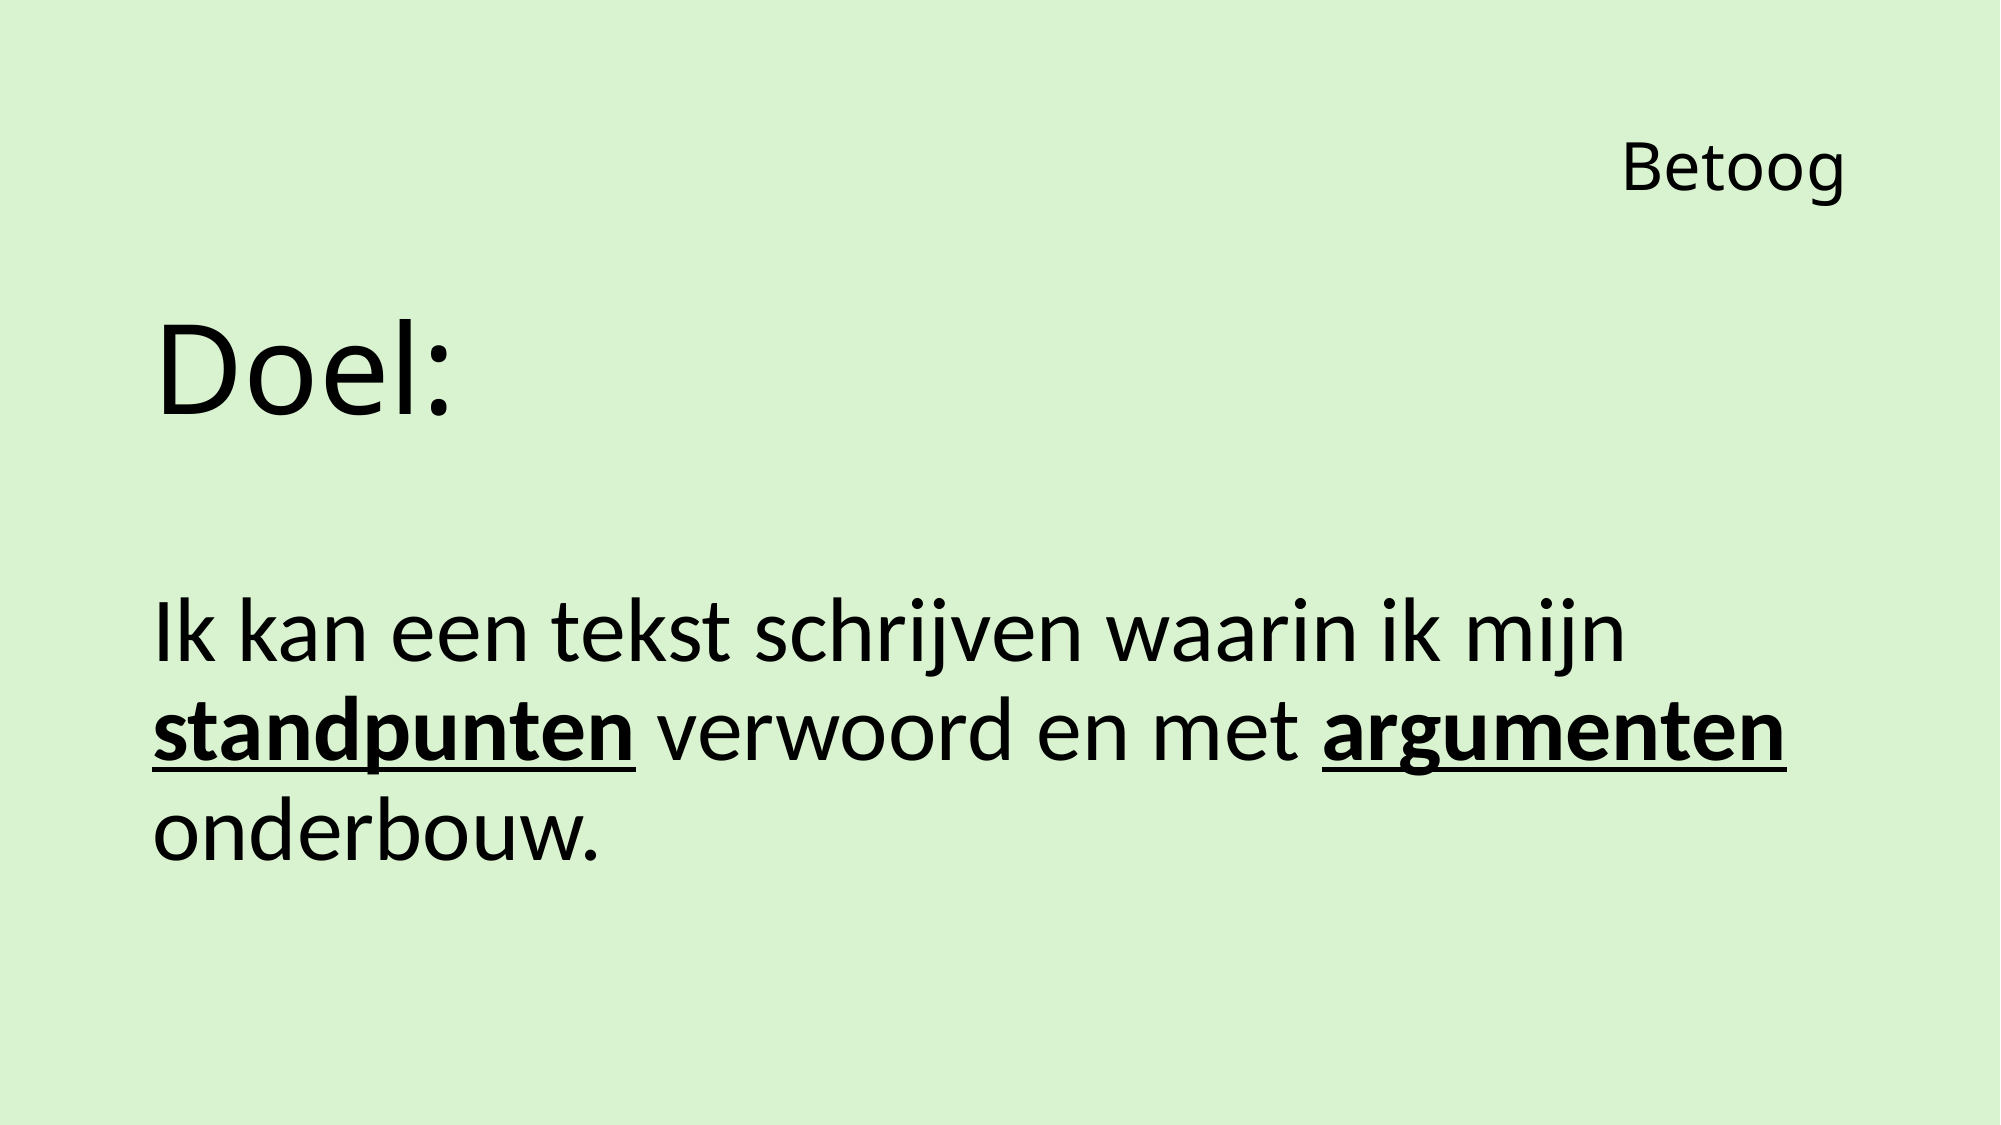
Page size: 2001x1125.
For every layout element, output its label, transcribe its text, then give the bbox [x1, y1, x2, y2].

list Doel: Ik kan een tekst schrijven waarin ik mijn standpunten verwoord en met argumenten onderbouw. [137, 299, 1863, 1014]
title Betoog [137, 59, 1863, 278]
